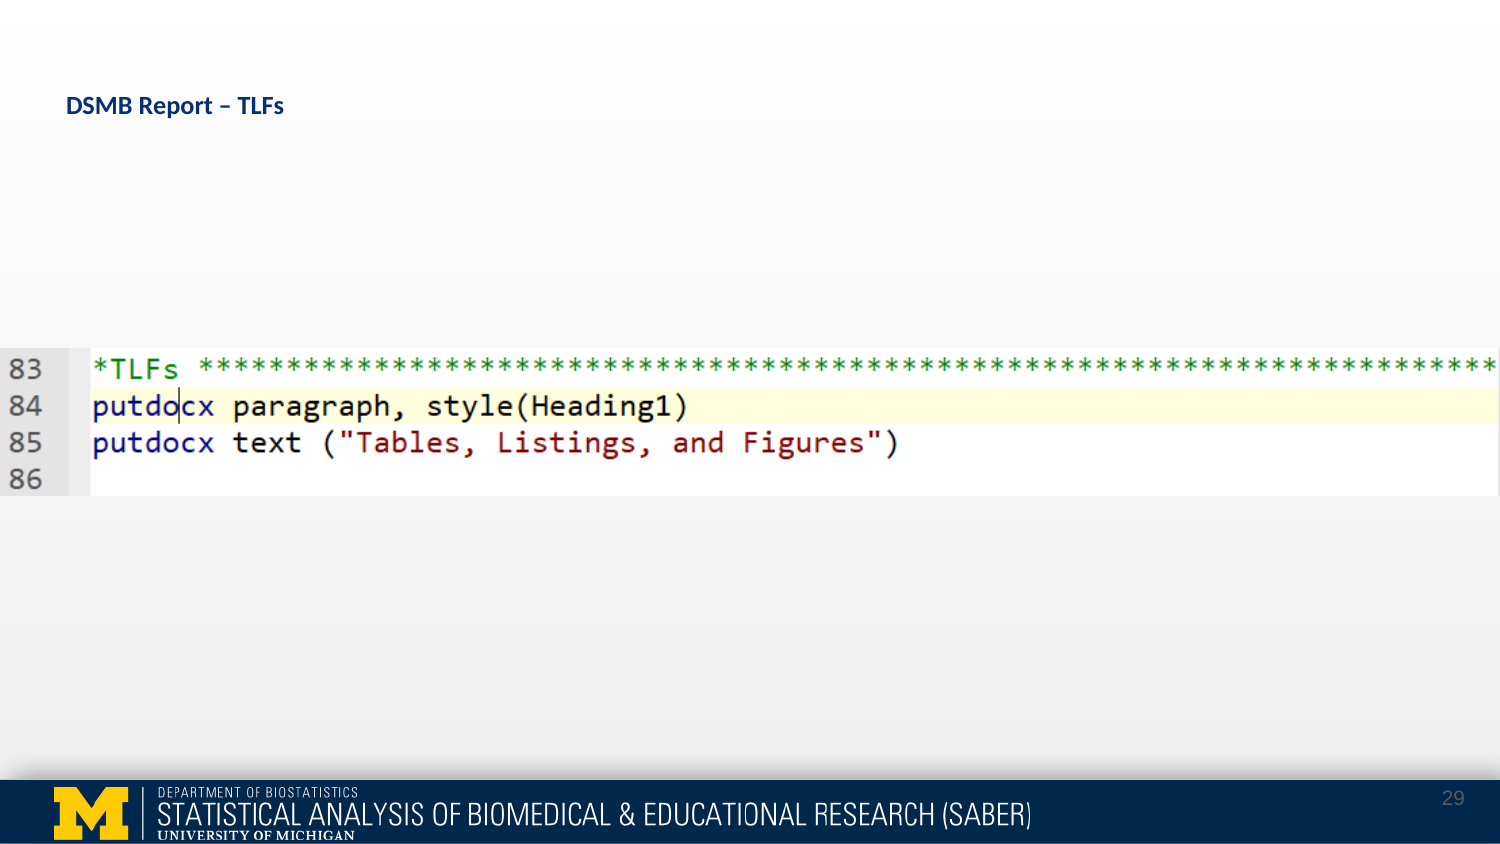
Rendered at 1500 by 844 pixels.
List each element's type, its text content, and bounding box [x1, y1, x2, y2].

title DSMB Report – TLFs [51, 72, 1449, 167]
picture [54, 787, 1030, 840]
slide_number 29 [1389, 764, 1480, 830]
picture [0, 347, 1500, 496]
